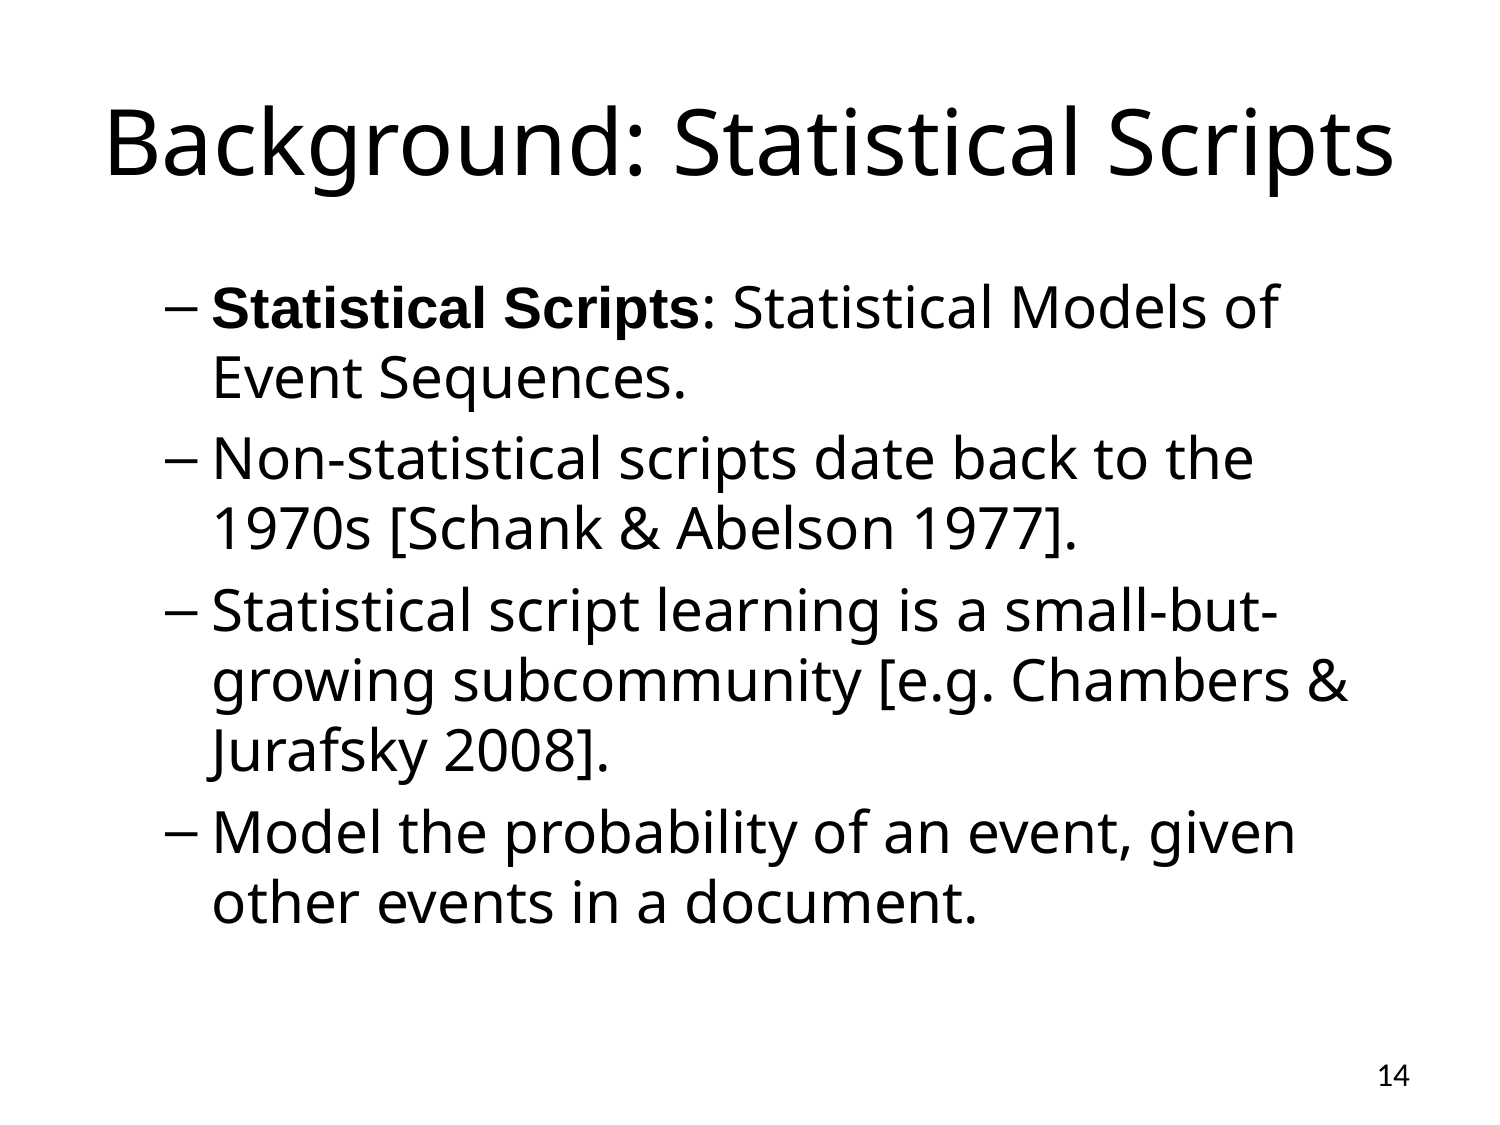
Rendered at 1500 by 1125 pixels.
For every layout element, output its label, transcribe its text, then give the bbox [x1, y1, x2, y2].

list Statistical Scripts: Statistical Models of Event Sequences. Non-statistical scripts date back to the 1970s [Schank & Abelson 1977]. Statistical script learning is a small-but-growing subcommunity [e.g. Chambers & Jurafsky 2008]. Model the probability of an event, given other events in a document. [75, 262, 1425, 1005]
title Background: Statistical Scripts [75, 45, 1425, 233]
slide_number 14 [1074, 1042, 1425, 1103]
